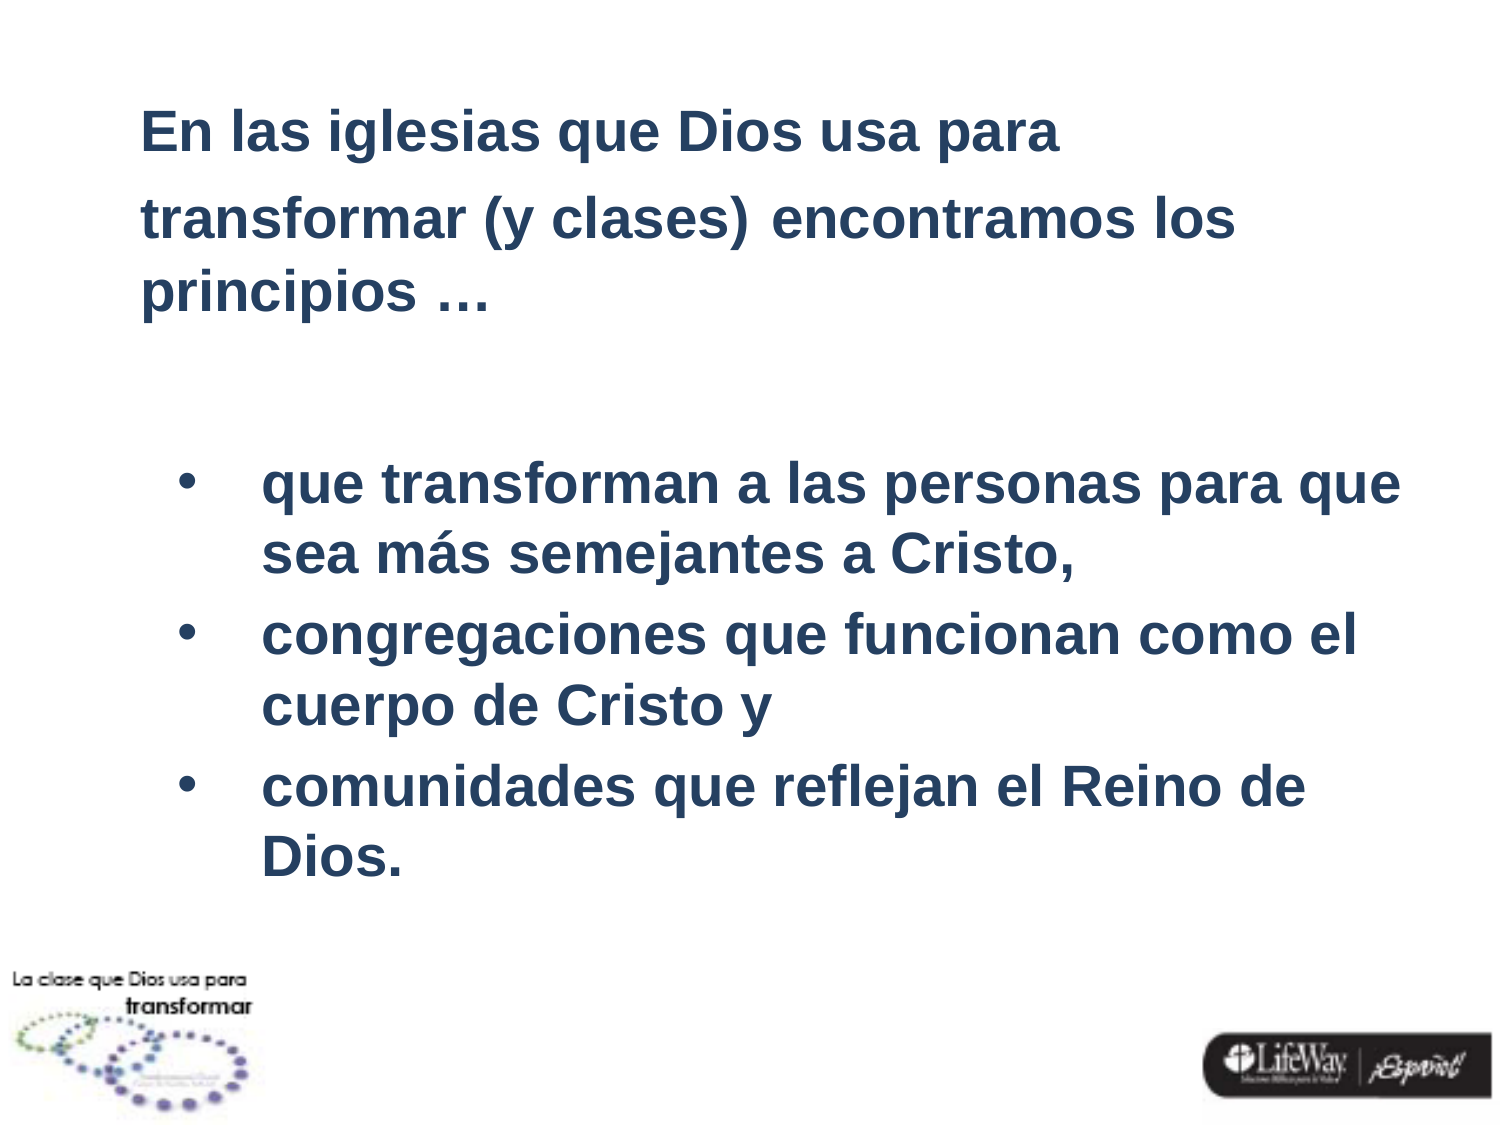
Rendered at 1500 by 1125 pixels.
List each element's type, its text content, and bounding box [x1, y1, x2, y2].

picture [0, 937, 282, 1125]
title En las iglesias que Dios usa para transformar (y clases) encontramos los principios … [124, 87, 1401, 329]
picture [1196, 1027, 1500, 1125]
subtitle que transforman a las personas para que sea más semejantes a Cristo, congregaciones que funcionan como el cuerpo de Cristo y comunidades que reflejan el Reino de Dios. [162, 437, 1463, 988]
